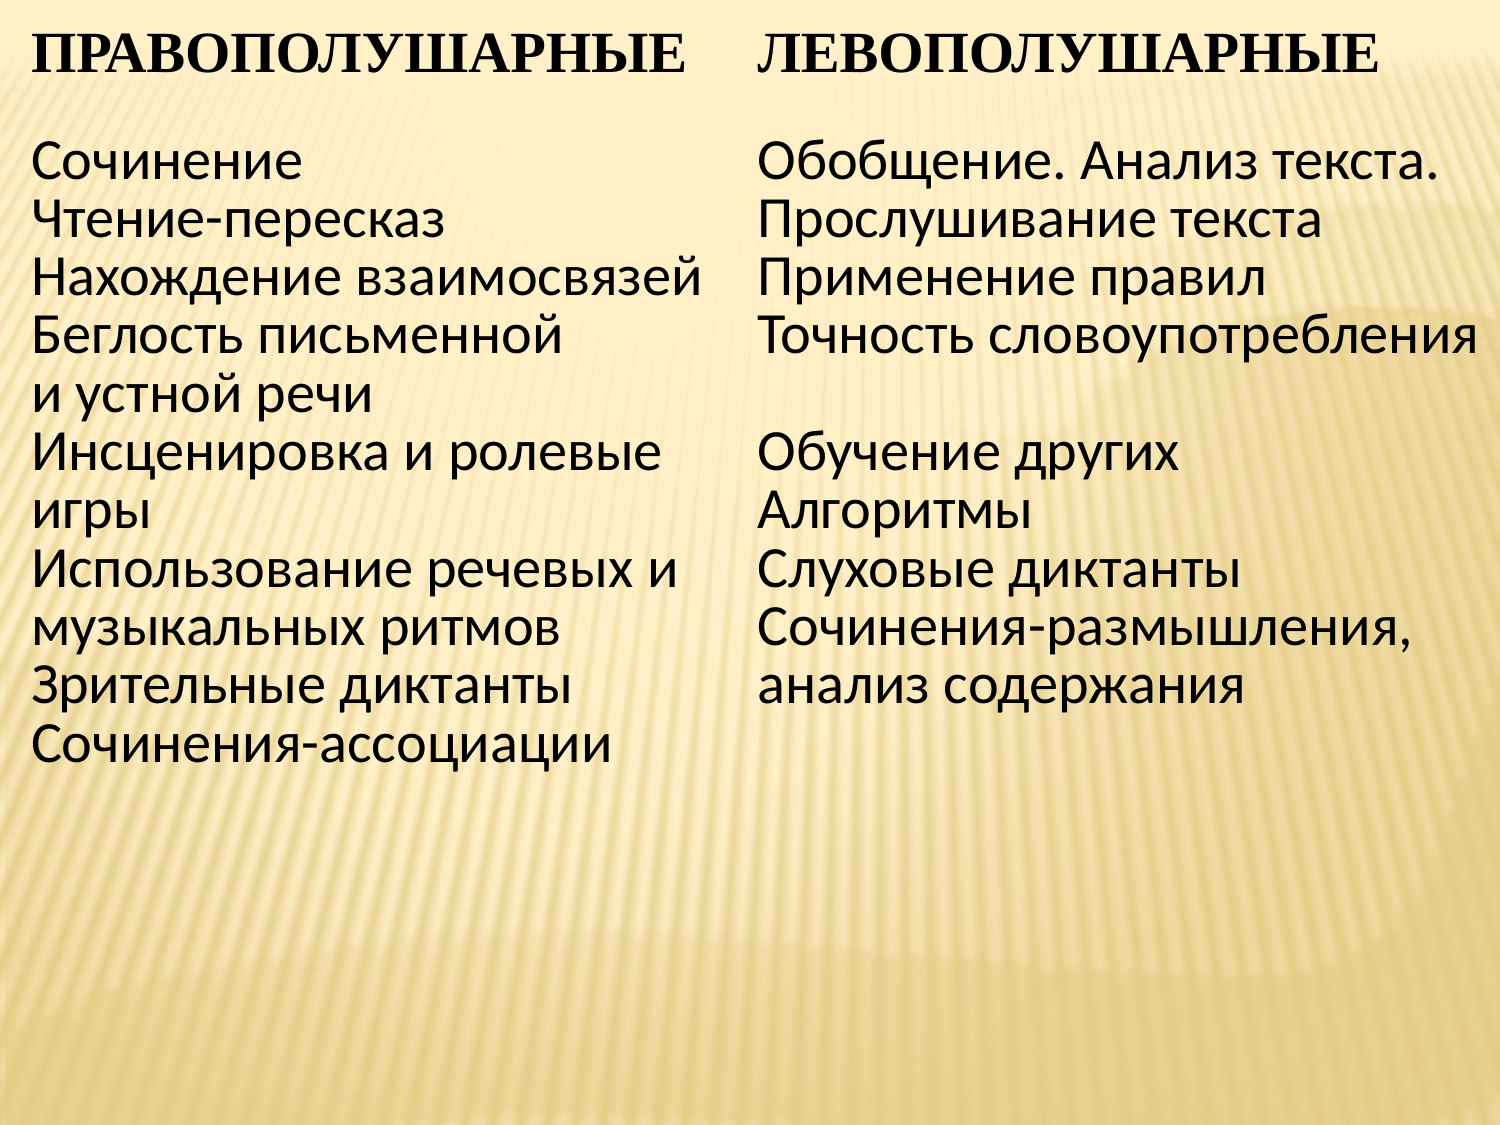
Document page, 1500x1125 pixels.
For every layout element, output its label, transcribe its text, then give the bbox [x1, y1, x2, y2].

table_header ЛЕВОПОЛУШАРНЫЕ [756, 19, 1482, 134]
table_cell Сочинение Чтение-пересказ Нахождение взаимосвязей Беглость письменной и устной речи Инсценировка и ролевые игры Использование речевых и музыкальных ритмов Зрительные диктанты Сочинения-ассоциации [29, 134, 756, 1106]
table_header ПРАВОПОЛУШАРНЫЕ [29, 19, 756, 134]
table_cell Обобщение. Анализ текста. Прослушивание текста Применение правил Точность словоупотребления Обучение других Алгоритмы Слуховые диктанты Сочинения-размышления, анализ содержания [756, 134, 1482, 1106]
